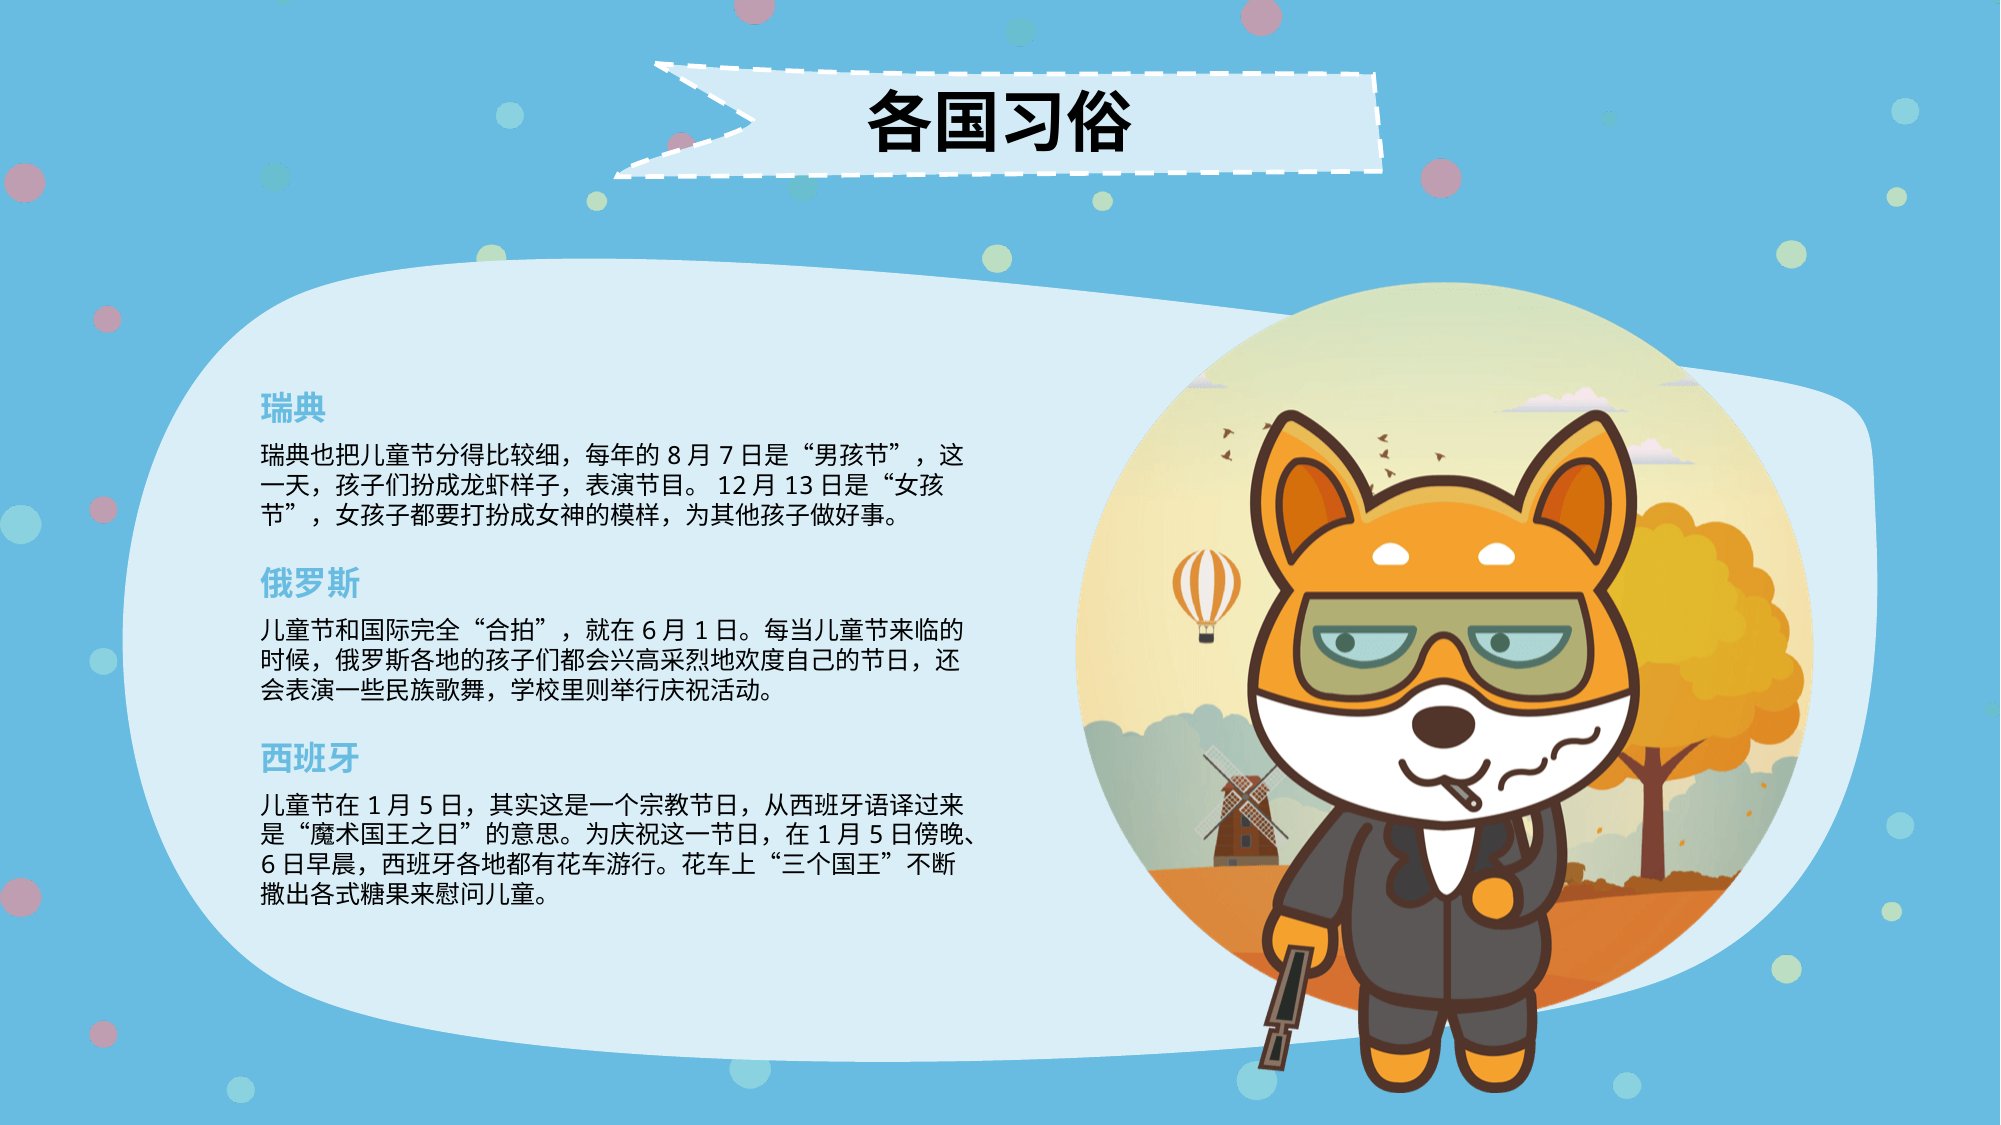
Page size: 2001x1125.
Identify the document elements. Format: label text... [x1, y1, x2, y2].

text_box 瑞典 瑞典也把儿童节分得比较细，每年的8月7日是“男孩节”，这一天，孩子们扮成龙虾样子，表演节目。12月13日是“女孩节”，女孩子都要打扮成女神的模样，为其他孩子做好事。 俄罗斯 儿童节和国际完全“合拍”，就在6月1日。每当儿童节来临的时候，俄罗斯各地的孩子们都会兴高采烈地欢度自己的节日，还会表演一些民族歌舞，学校里则举行庆祝活动。 西班牙 儿童节在1月5日，其实这是一个宗教节日，从西班牙语译过来是“魔术国王之日”的意思。为庆祝这一节日，在1月5日傍晚、6日早晨，西班牙各地都有花车游行。花车上“三个国王”不断撒出各式糖果来慰问儿童。 [246, 359, 988, 917]
picture [0, 0, 2001, 1103]
text_box [615, 62, 1385, 178]
text_box [121, 257, 1064, 1063]
text_box 各国习俗 [807, 72, 1193, 168]
text_box [1824, 391, 1879, 843]
